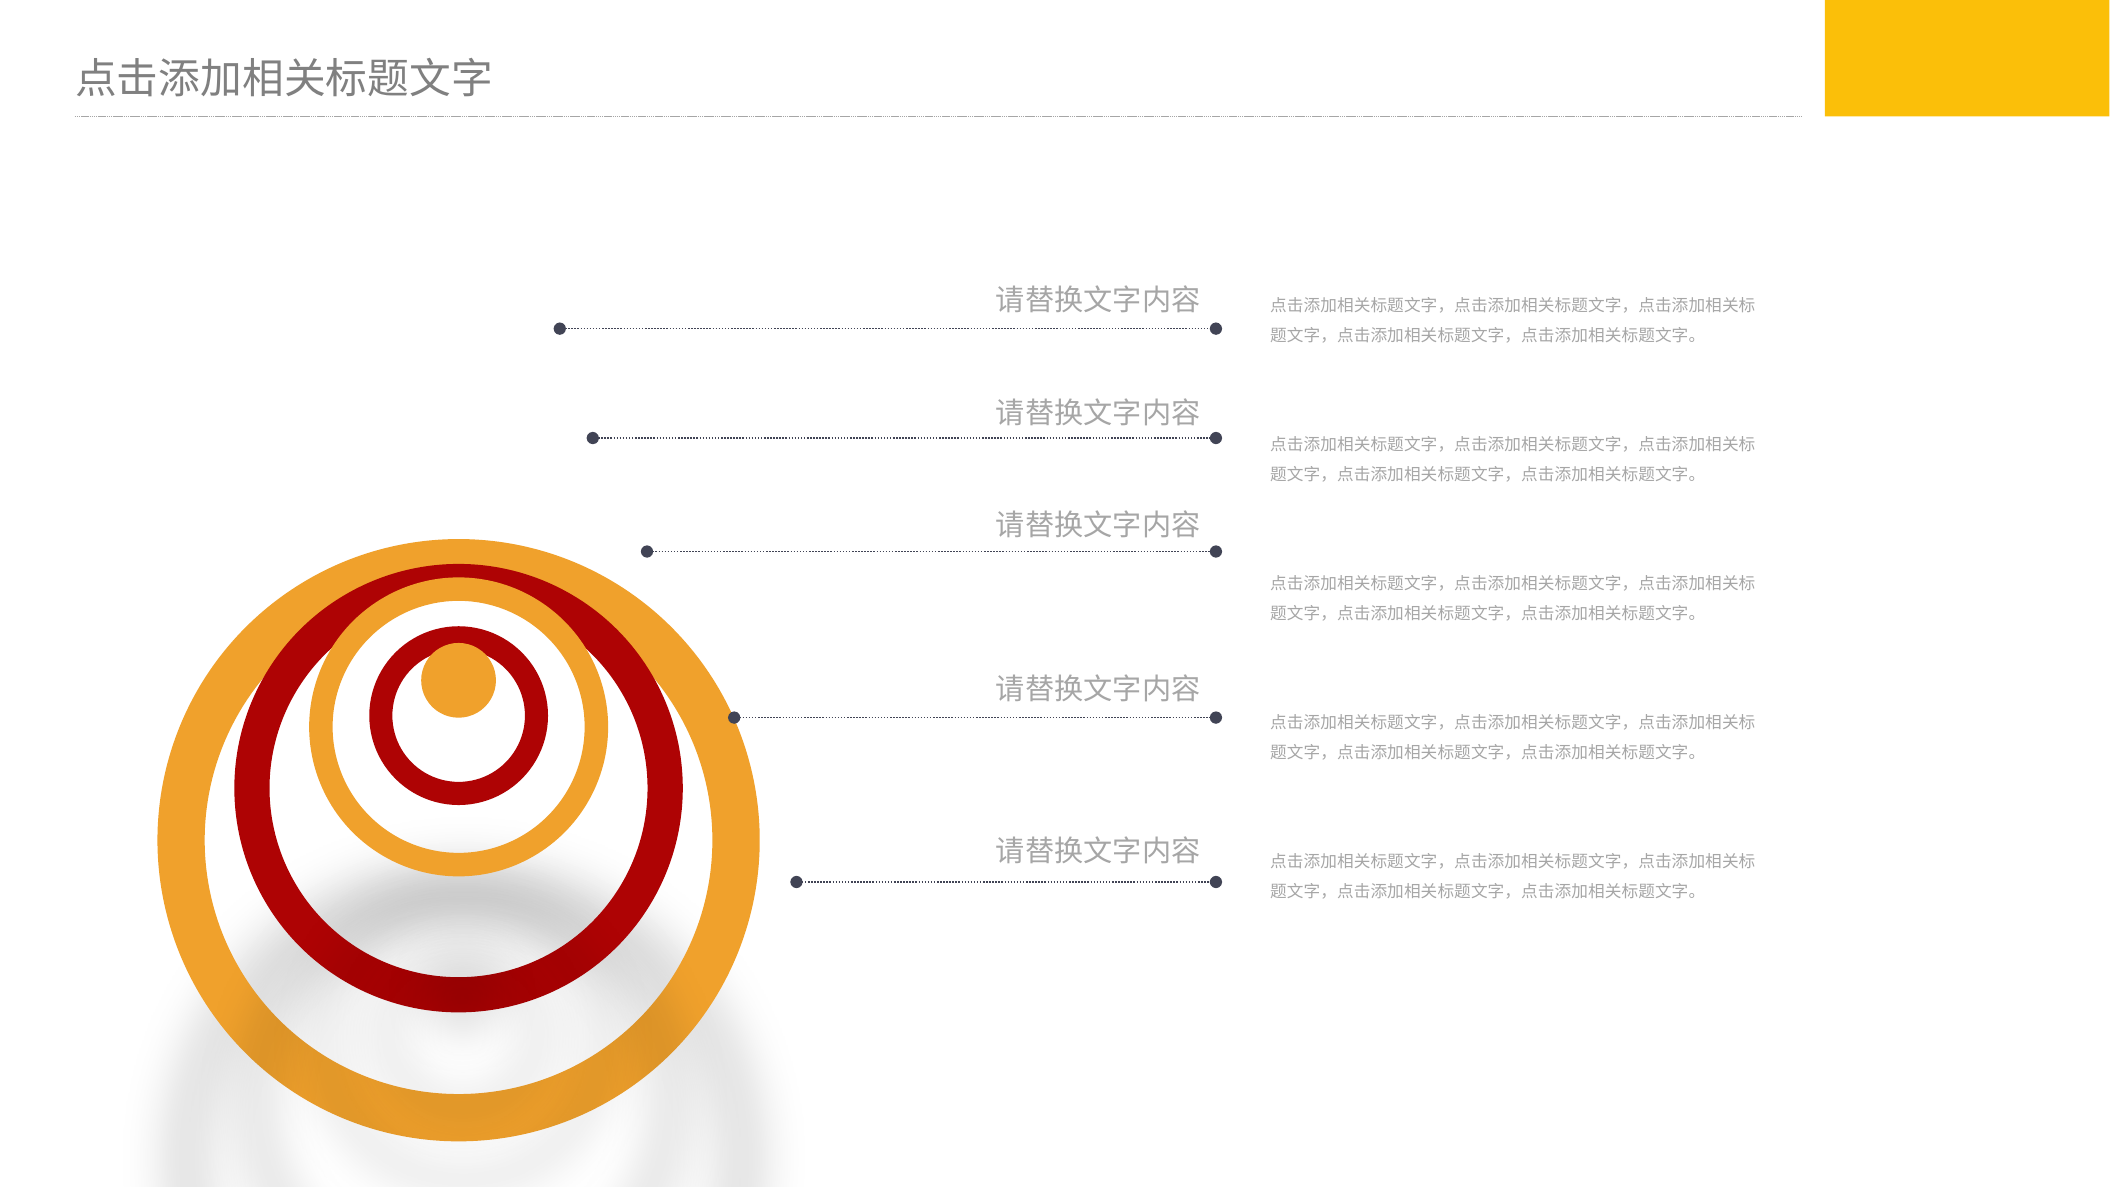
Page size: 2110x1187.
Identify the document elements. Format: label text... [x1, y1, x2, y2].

text_box 请替换文字内容 [980, 818, 1216, 876]
text_box [308, 576, 610, 878]
text_box 请替换文字内容 [980, 491, 1216, 549]
text_box 点击添加相关标题文字，点击添加相关标题文字，点击添加相关标题文字，点击添加相关标题文字，点击添加相关标题文字。 [1255, 555, 1787, 631]
text_box [233, 562, 684, 965]
text_box 点击添加相关标题文字，点击添加相关标题文字，点击添加相关标题文字，点击添加相关标题文字，点击添加相关标题文字。 [1255, 694, 1787, 770]
text_box 请替换文字内容 [980, 656, 1216, 714]
text_box 请替换文字内容 [980, 267, 1216, 325]
text_box [156, 538, 761, 1039]
text_box [420, 641, 497, 719]
text_box [368, 625, 550, 807]
text_box 点击添加相关标题文字，点击添加相关标题文字，点击添加相关标题文字，点击添加相关标题文字，点击添加相关标题文字。 [1255, 416, 1787, 491]
text_box 请替换文字内容 [980, 380, 1216, 437]
text_box 点击添加相关标题文字 [59, 44, 563, 107]
text_box 点击添加相关标题文字，点击添加相关标题文字，点击添加相关标题文字，点击添加相关标题文字，点击添加相关标题文字。 [1255, 833, 1787, 909]
text_box 点击添加相关标题文字，点击添加相关标题文字，点击添加相关标题文字，点击添加相关标题文字，点击添加相关标题文字。 [1255, 277, 1787, 352]
